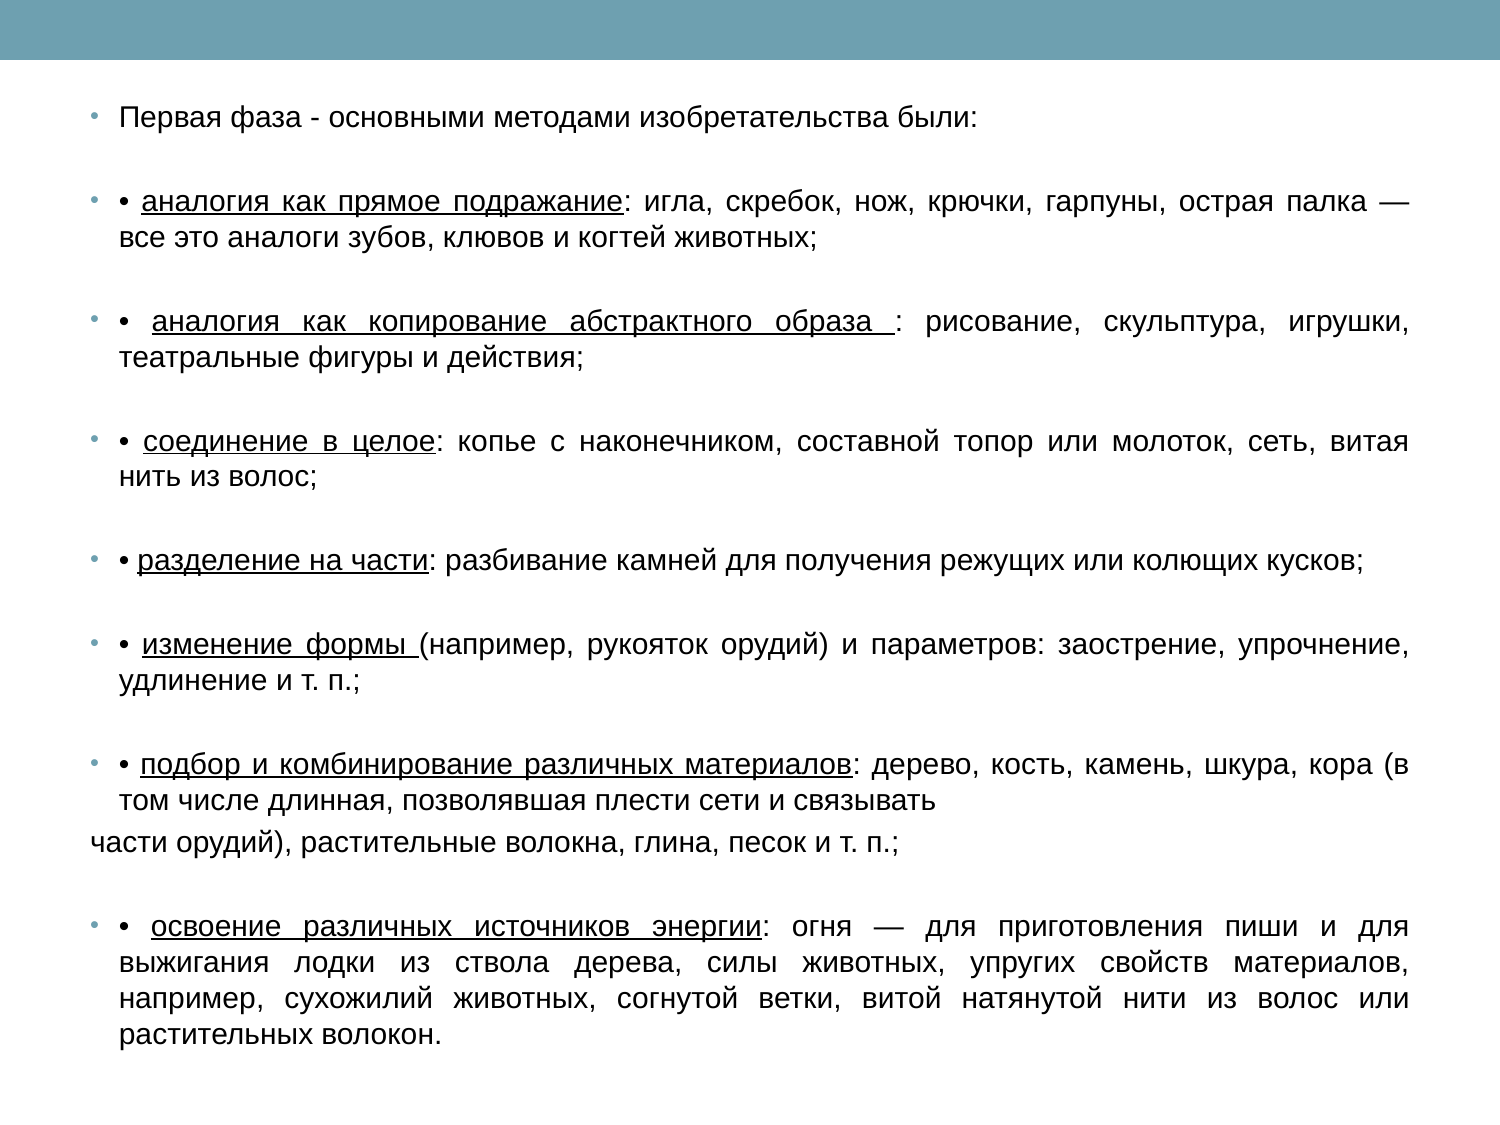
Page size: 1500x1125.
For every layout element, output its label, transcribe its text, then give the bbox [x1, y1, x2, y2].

list Первая фаза - основными методами изобретательства были: • аналогия как прямое подражание: игла, скребок, нож, крючки, гарпуны, острая палка — все это аналоги зубов, клювов и когтей животных; • аналогия как копирование абстрактного образа : рисование, скульптура, игрушки, театральные фигуры и действия; • соединение в целое: копье с наконечником, составной топор или молоток, сеть, витая нить из волос; • разделение на части: разбивание камней для получения режущих или колющих кусков; • изменение формы (например, рукояток орудий) и параметров: заострение, упрочнение, удлинение и т. п.; • подбор и комбинирование различных материалов: дерево, кость, камень, шкура, кора (в том числе длинная, позволявшая плести сети и связывать части орудий), растительные волокна, глина, песок и т. п.; • освоение различных источников энергии: огня — для приготовления пиши и для выжигания лодки из ствола дерева, силы животных, упругих свойств материалов, например, сухожилий животных, согнутой ветки, витой натянутой нити из волос или растительных волокон. [75, 90, 1425, 1063]
